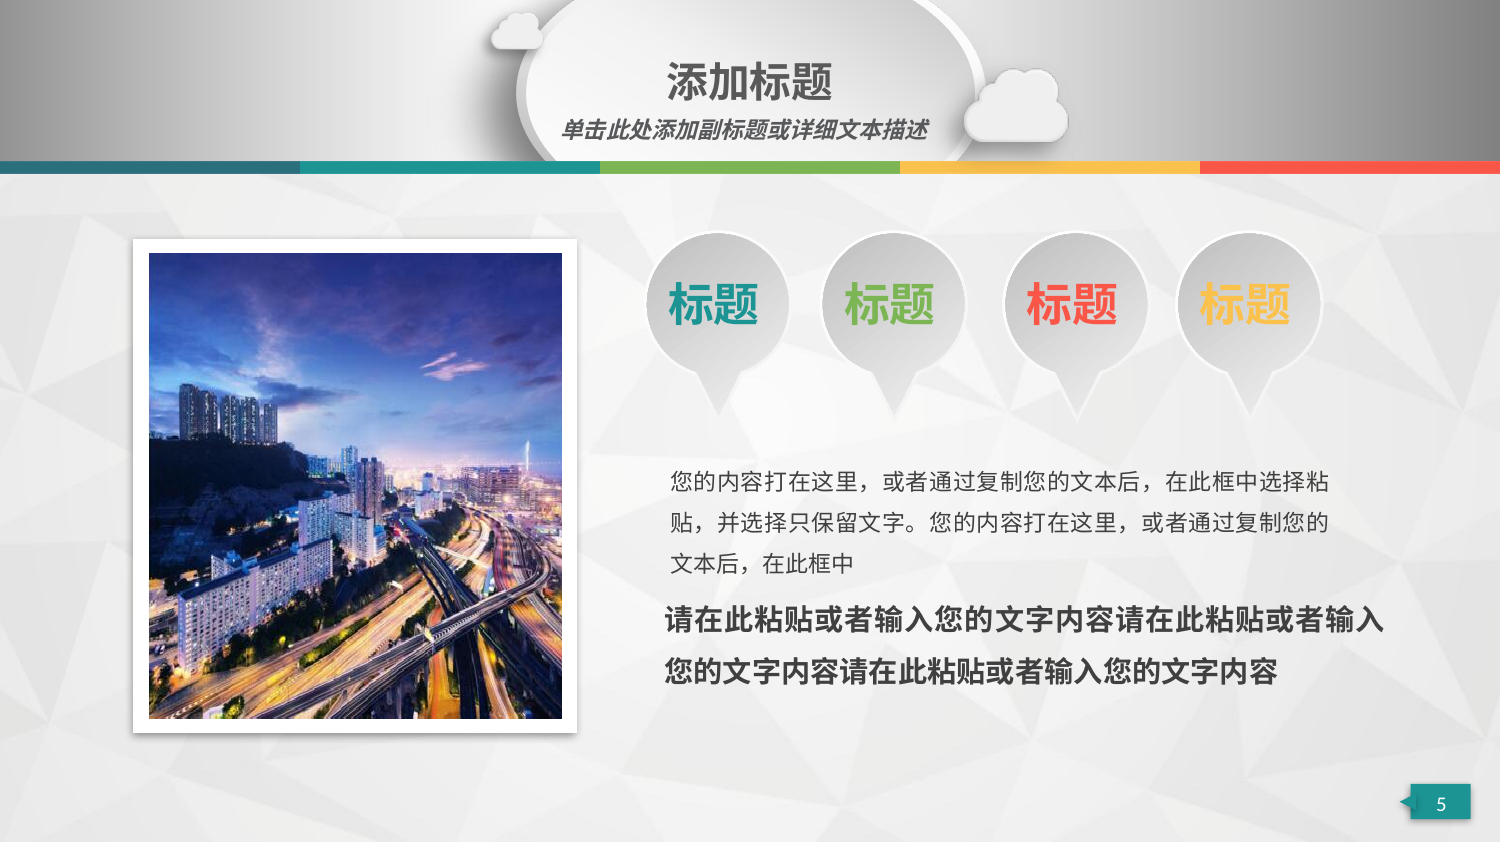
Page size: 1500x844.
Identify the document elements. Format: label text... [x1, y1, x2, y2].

text_box 您的内容打在这里，或者通过复制您的文本后，在此框中选择粘贴，并选择只保留文字。您的内容打在这里，或者通过复制您的文本后，在此框中 [670, 453, 1331, 576]
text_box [797, 252, 977, 401]
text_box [1152, 252, 1346, 401]
text_box 添加标题 [584, 55, 916, 106]
text_box 请在此粘贴或者输入您的文字内容请在此粘贴或者输入您的文字内容请在此粘贴或者输入您的文字内容 [649, 576, 1400, 696]
text_box 单击此处添加副标题或详细文本描述 [545, 108, 943, 151]
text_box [979, 252, 1150, 401]
picture [0, 0, 1500, 842]
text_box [621, 252, 795, 401]
